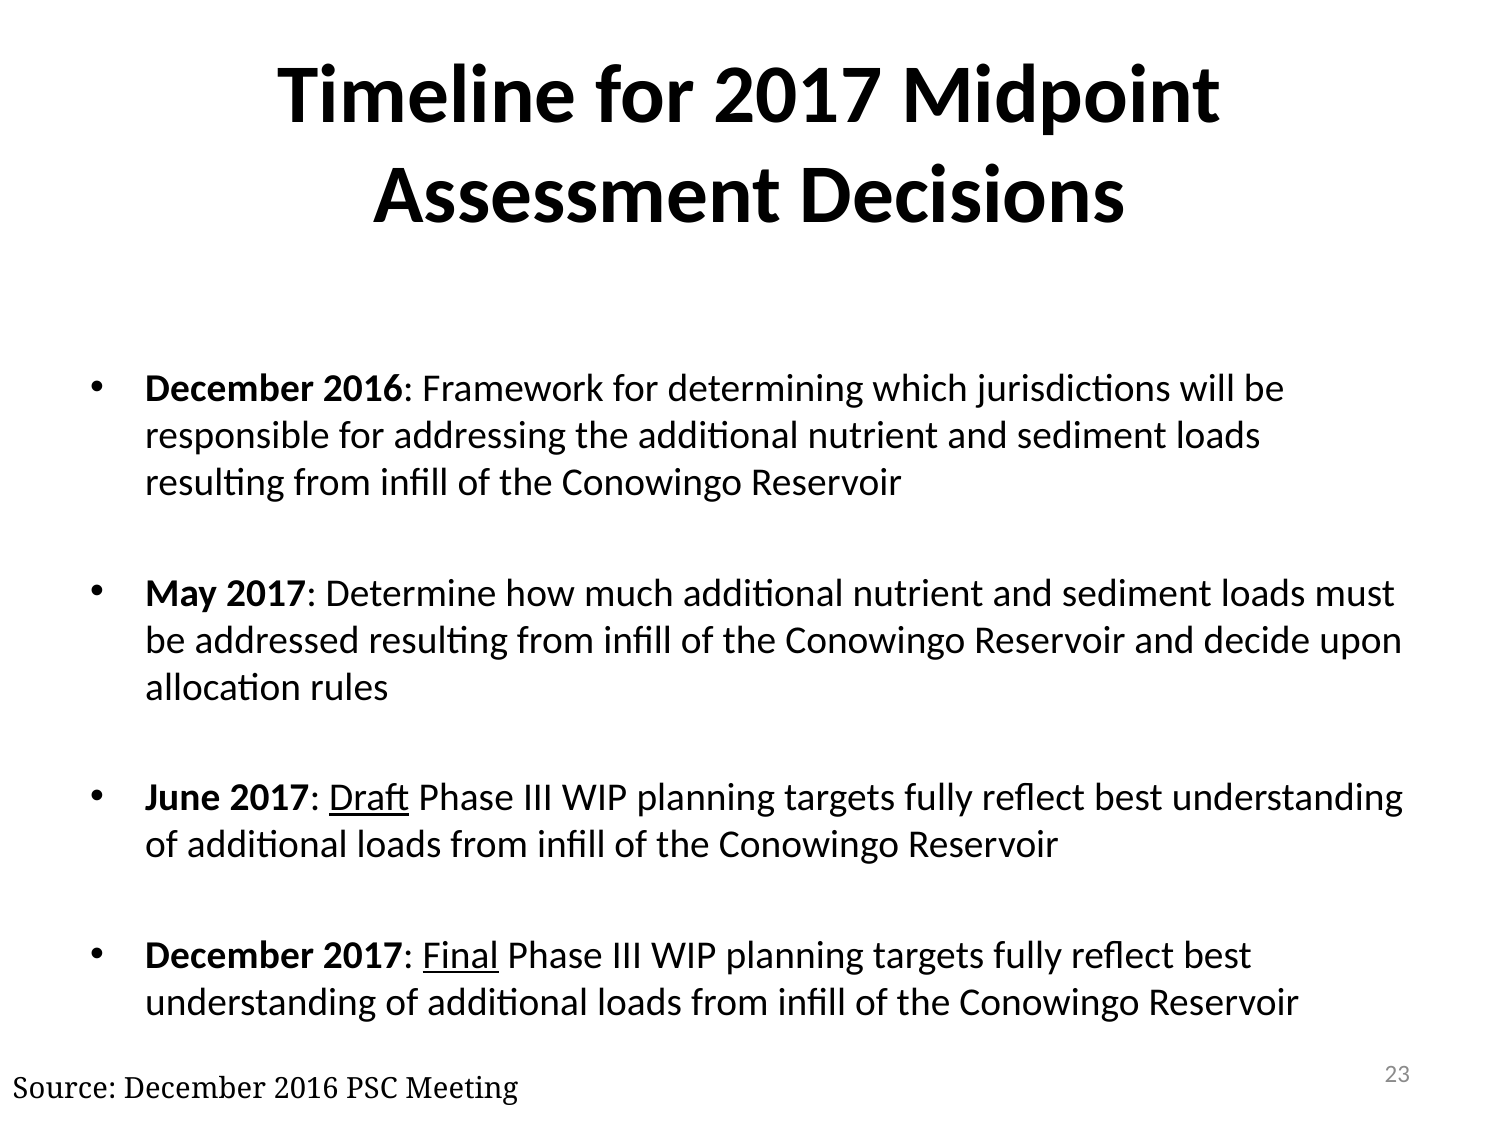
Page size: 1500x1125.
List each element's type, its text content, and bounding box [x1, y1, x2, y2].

slide_number 23 [1074, 1042, 1425, 1103]
list December 2016: Framework for determining which jurisdictions will be responsible for addressing the additional nutrient and sediment loads resulting from infill of the Conowingo Reservoir May 2017: Determine how much additional nutrient and sediment loads must be addressed resulting from infill of the Conowingo Reservoir and decide upon allocation rules June 2017: Draft Phase III WIP planning targets fully reflect best understanding of additional loads from infill of the Conowingo Reservoir December 2017: Final Phase III WIP planning targets fully reflect best understanding of additional loads from infill of the Conowingo Reservoir [75, 299, 1425, 1053]
text_box Source: December 2016 PSC Meeting [0, 1061, 534, 1112]
title Timeline for 2017 Midpoint Assessment Decisions [75, 45, 1425, 233]
